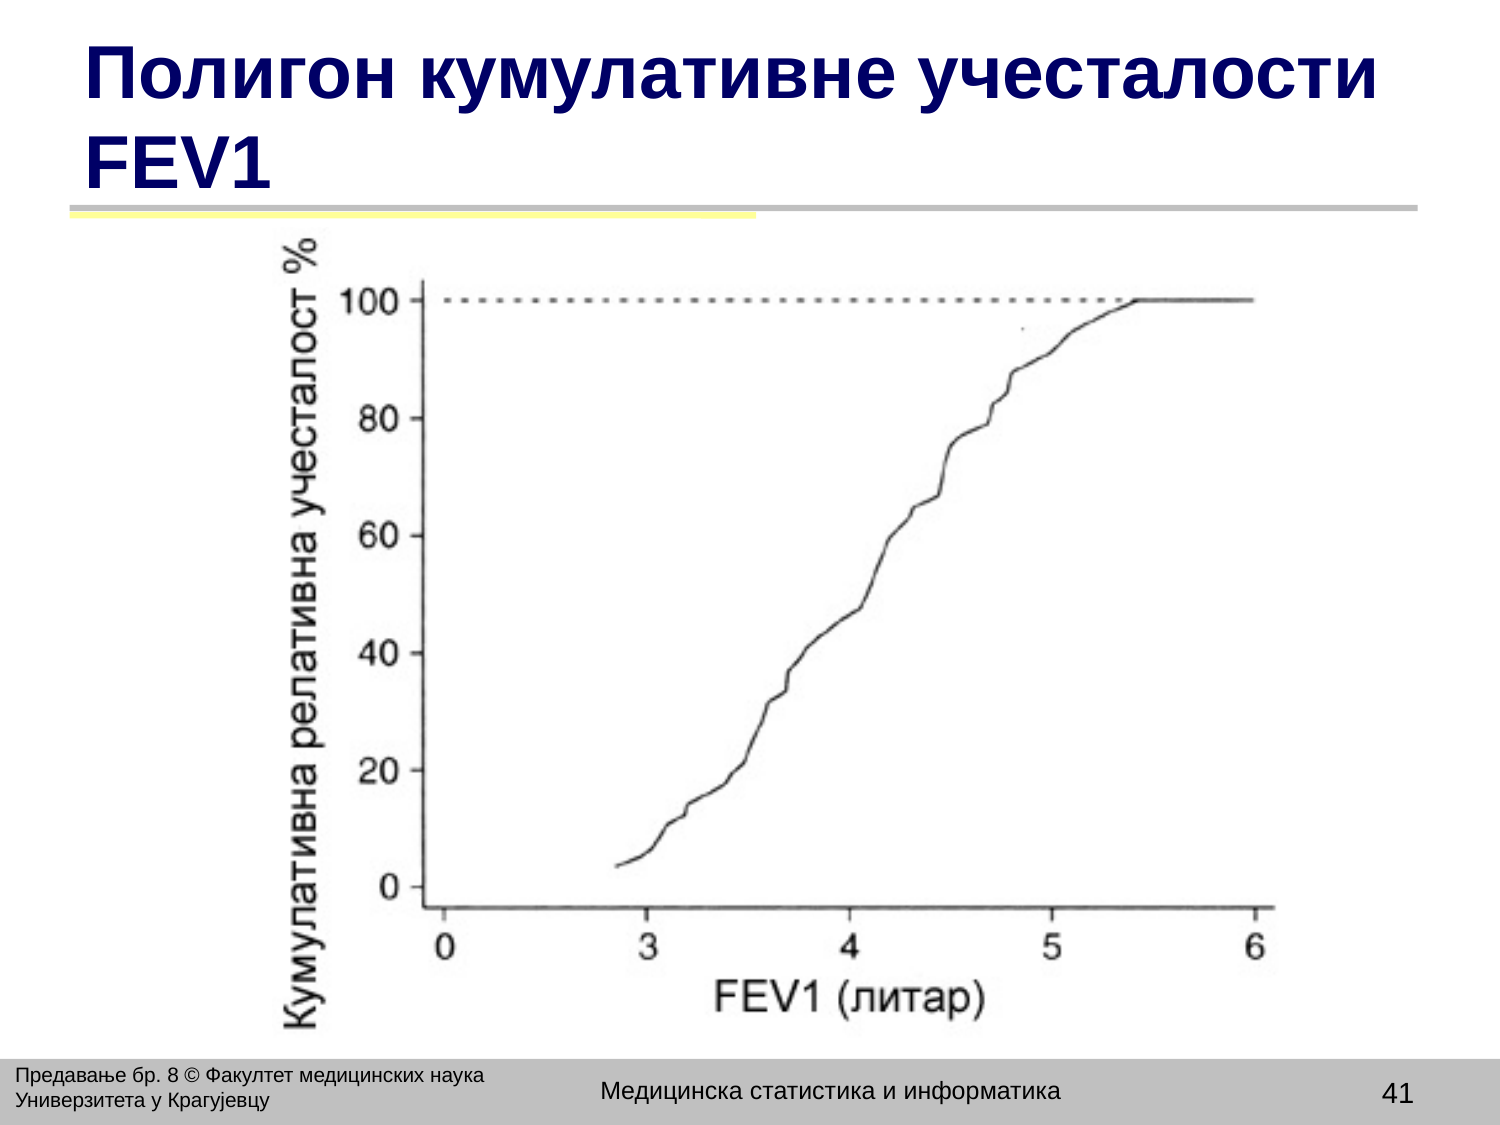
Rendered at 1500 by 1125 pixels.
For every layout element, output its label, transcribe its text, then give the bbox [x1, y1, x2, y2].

title Полигон кумулативне учесталости FEV1 [69, 19, 1426, 208]
slide_number 41 [1164, 1066, 1430, 1125]
footer Медицинска статистика и информатика [512, 1066, 1151, 1125]
picture [271, 226, 1291, 1043]
slide_number Предавање бр. 8 © Факултет медицинских наука Универзитета у Крагујевцу [0, 1053, 614, 1108]
